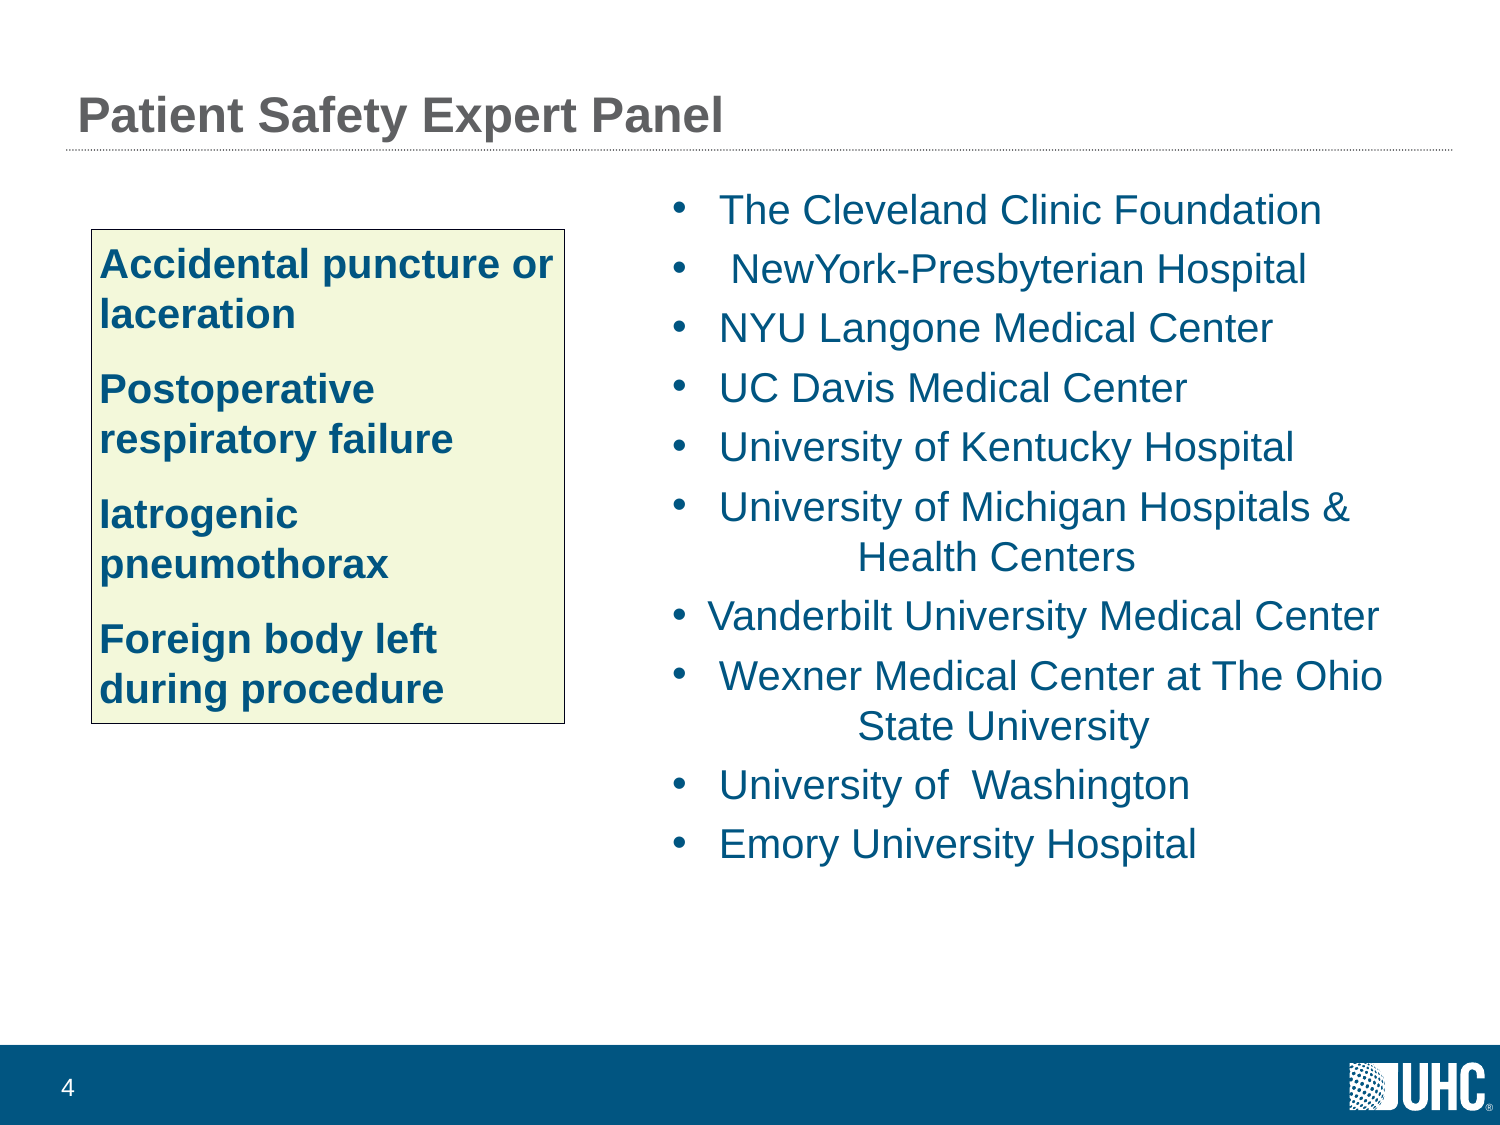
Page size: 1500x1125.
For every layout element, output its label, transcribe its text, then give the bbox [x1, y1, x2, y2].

title Patient Safety Expert Panel [69, 7, 1453, 144]
picture [0, 0, 1500, 1045]
slide_number 4 [26, 1063, 110, 1111]
list Accidental puncture or laceration Postoperative respiratory failure Iatrogenic pneumothorax Foreign body left during procedure [91, 229, 565, 724]
text_box The Cleveland Clinic Foundation NewYork-Presbyterian Hospital NYU Langone Medical Center UC Davis Medical Center University of Kentucky Hospital University of Michigan Hospitals & Health Centers Vanderbilt University Medical Center Wexner Medical Center at The Ohio State University University of Washington Emory University Hospital [664, 174, 1444, 875]
